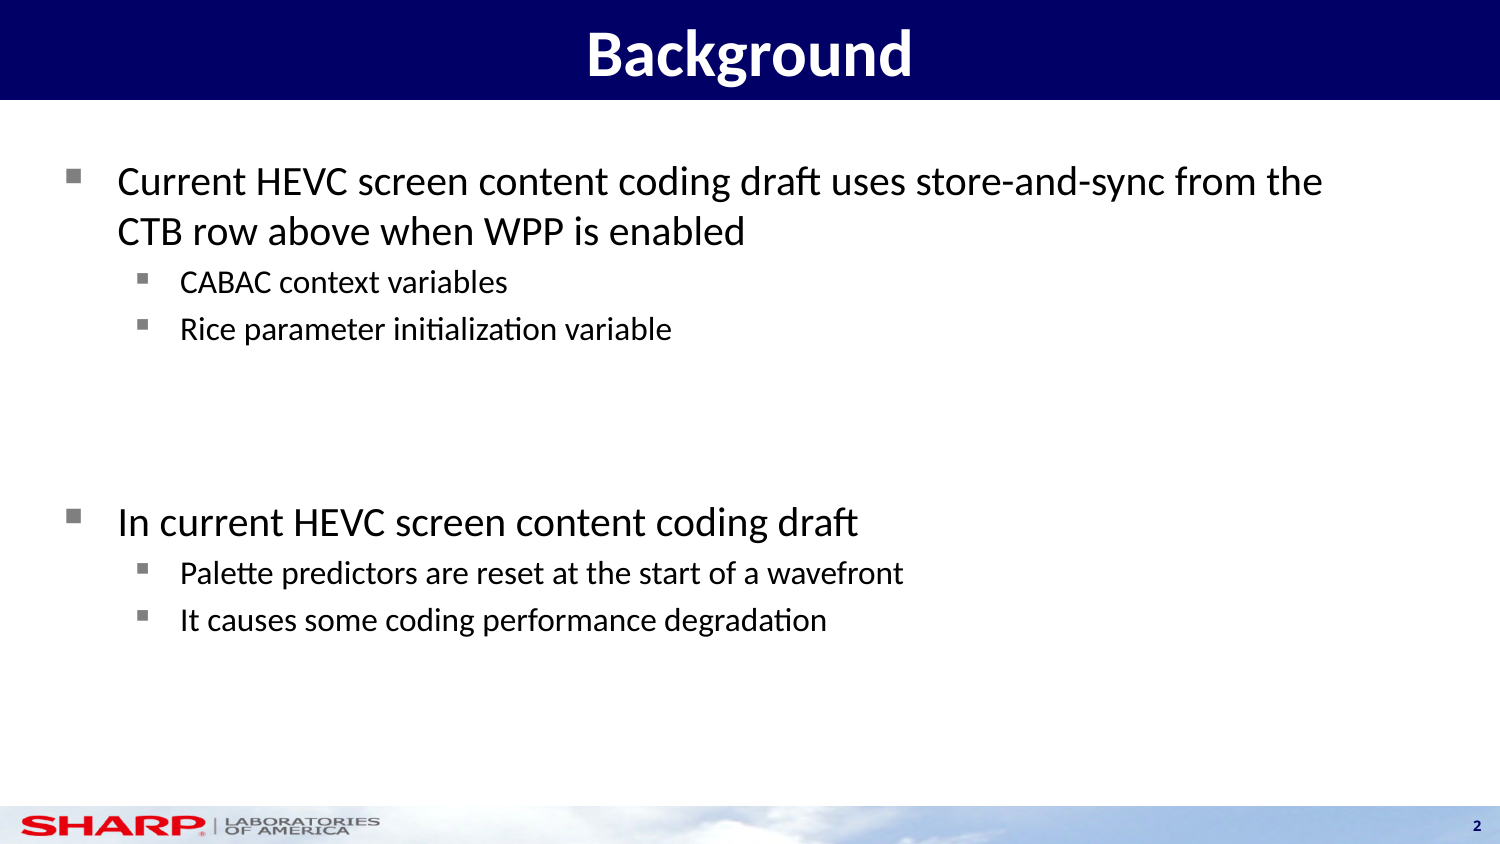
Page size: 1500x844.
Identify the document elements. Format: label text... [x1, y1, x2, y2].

title Background [16, 0, 1484, 101]
list Current HEVC screen content coding draft uses store-and-sync from the CTB row above when WPP is enabled CABAC context variables Rice parameter initialization variable In current HEVC screen content coding draft Palette predictors are reset at the start of a wavefront It causes some coding performance degradation [49, 146, 1413, 746]
picture [0, 806, 1500, 844]
